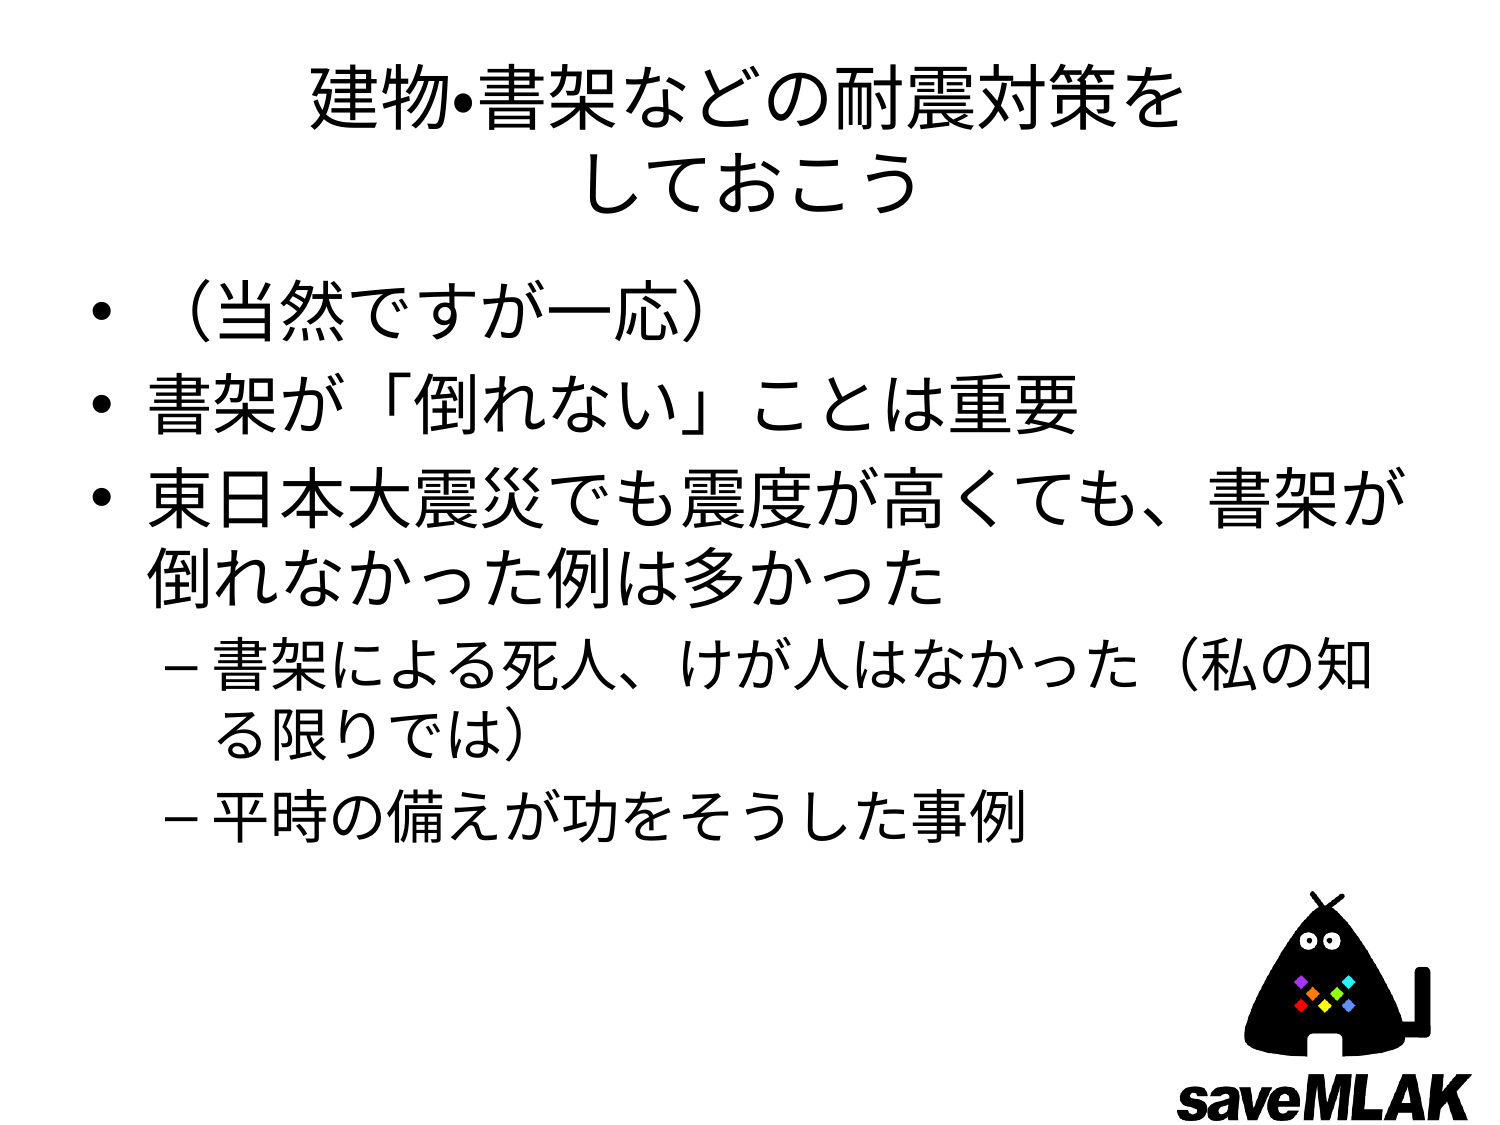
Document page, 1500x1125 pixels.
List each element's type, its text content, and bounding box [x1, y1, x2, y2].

title 建物・書架などの耐震対策を しておこう [75, 45, 1425, 233]
list （当然ですが一応） 書架が「倒れない」ことは重要 東日本大震災でも震度が高くても、書架が倒れなかった例は多かった 書架による死人、けが人はなかった（私の知る限りでは） 平時の備えが功をそうした事例 [75, 262, 1425, 1005]
picture [1177, 891, 1472, 1121]
